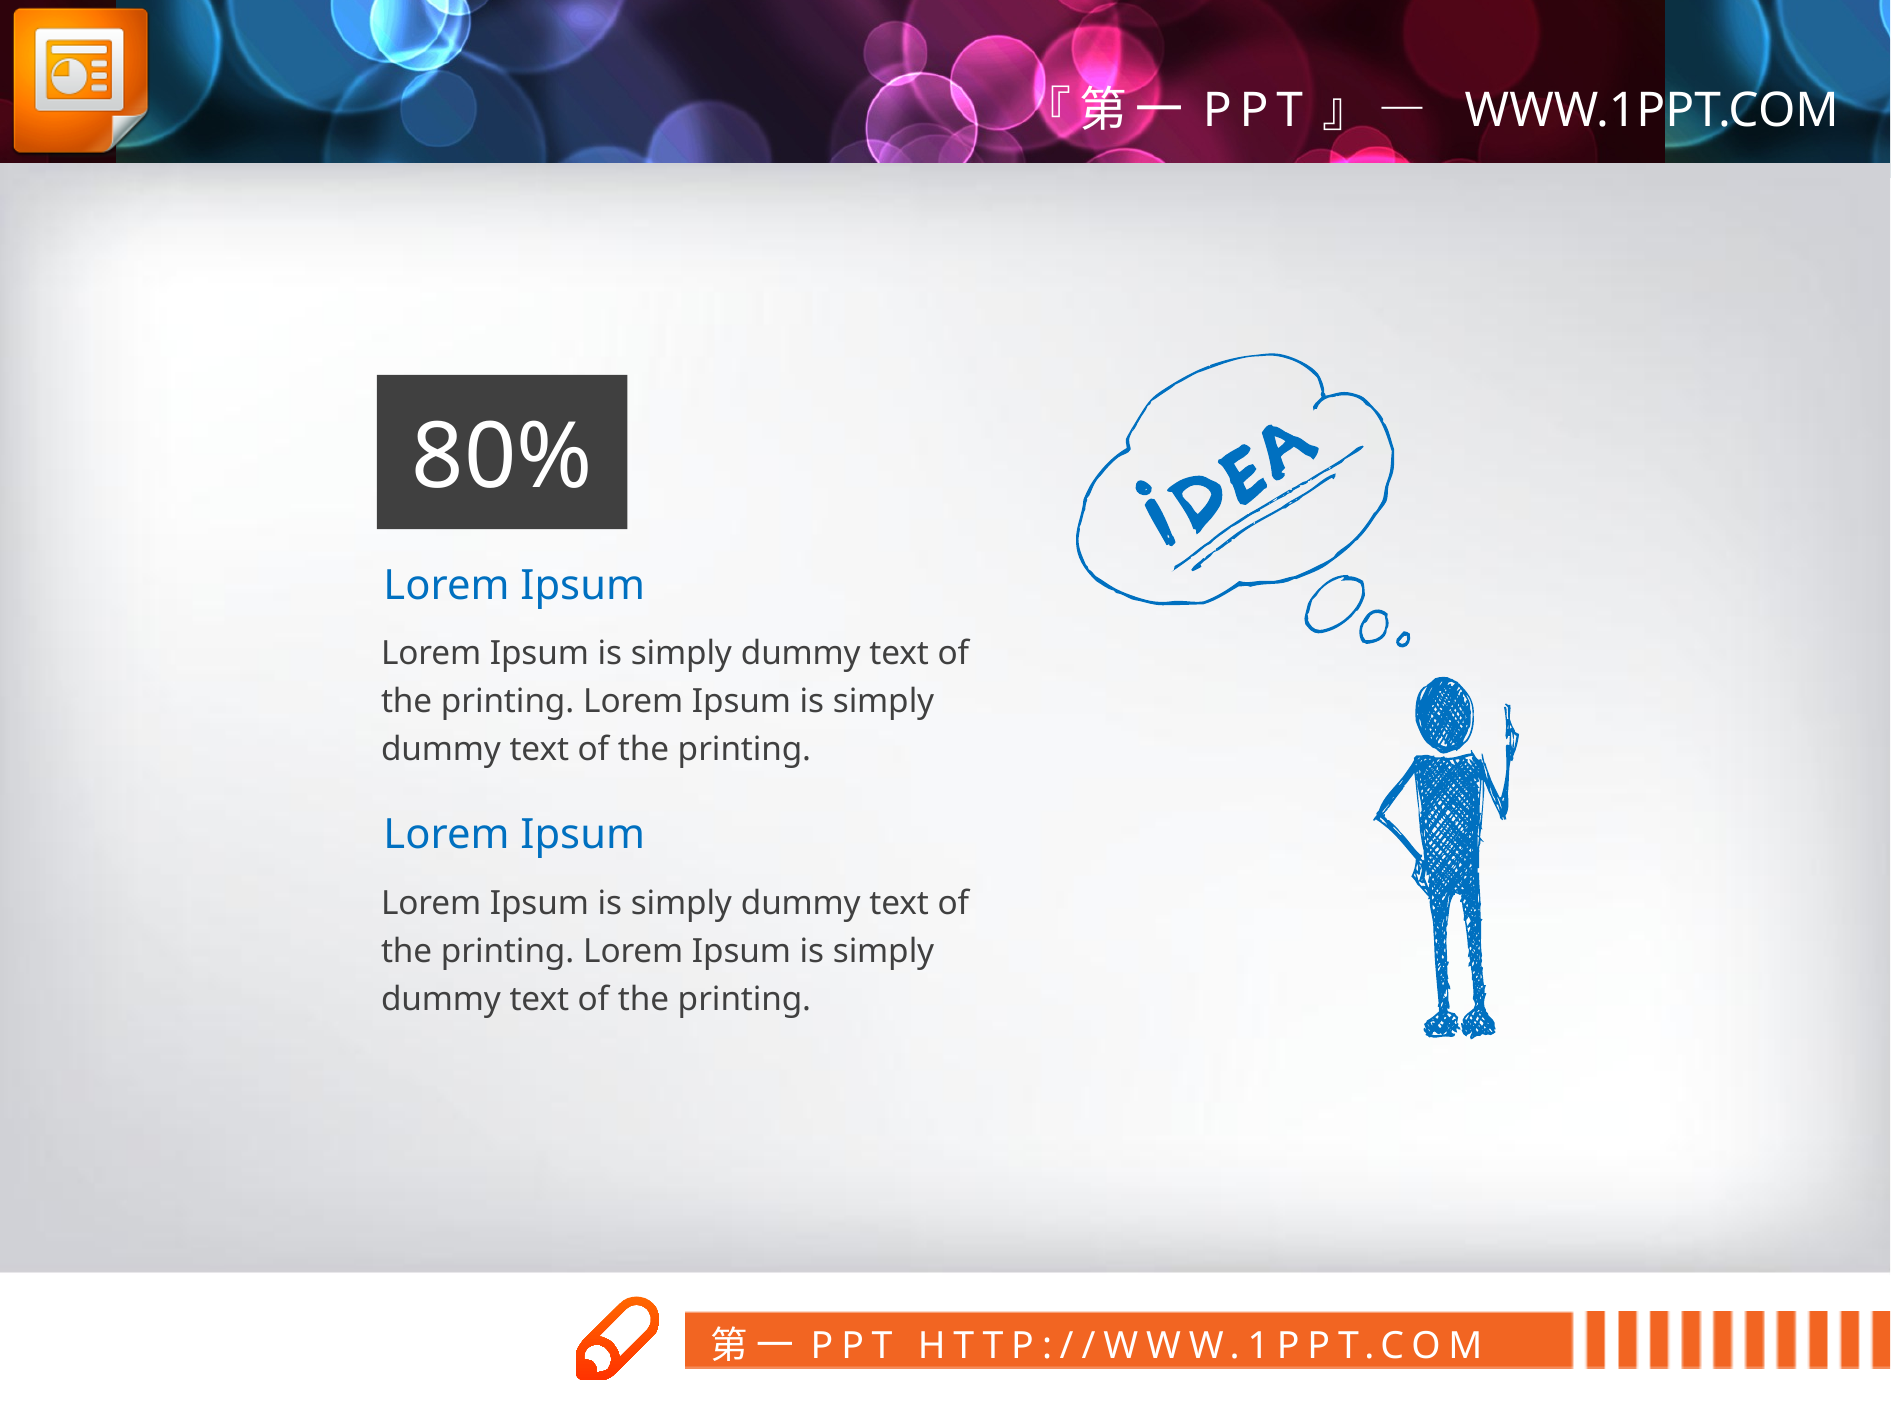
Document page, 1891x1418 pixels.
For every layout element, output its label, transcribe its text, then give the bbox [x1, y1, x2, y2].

picture [0, 0, 1891, 1275]
picture [685, 1311, 1891, 1369]
text_box [376, 374, 628, 530]
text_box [1075, 351, 1520, 1040]
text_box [365, 550, 1043, 774]
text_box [365, 799, 1043, 1023]
text_box 80% [396, 388, 608, 514]
